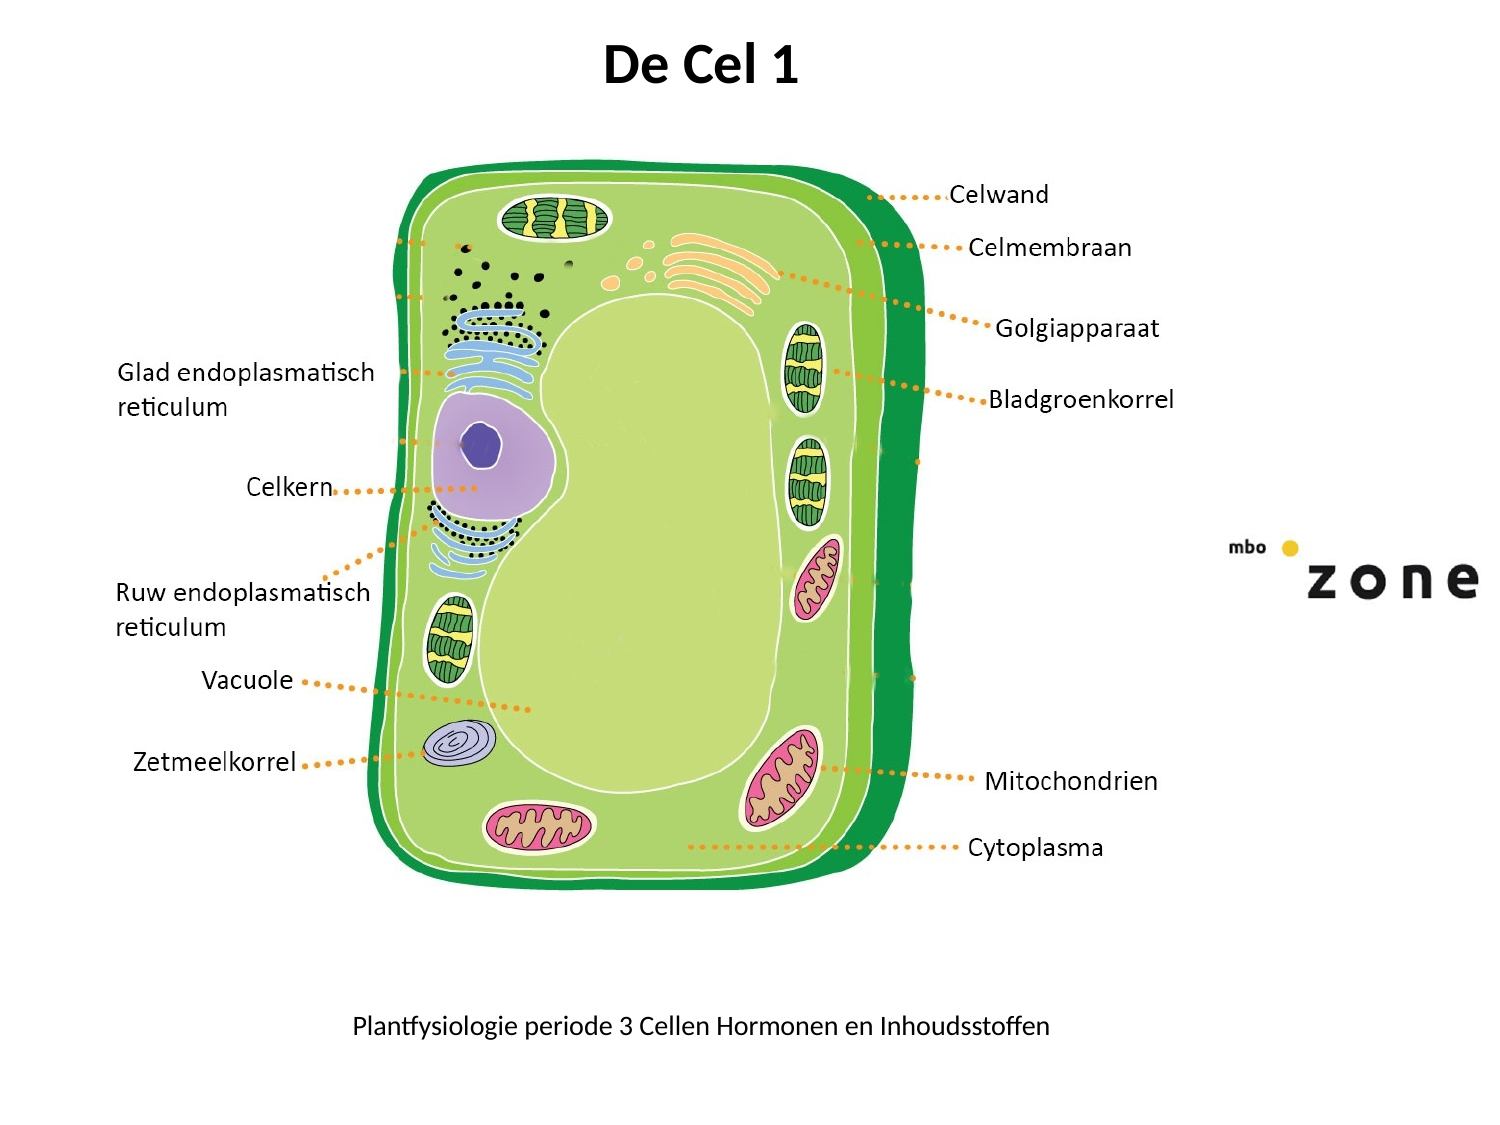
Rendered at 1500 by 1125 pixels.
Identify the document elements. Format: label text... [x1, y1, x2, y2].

picture [100, 124, 1193, 923]
title De Cel 1 [166, 24, 1238, 166]
text_box Plantfysiologie periode 3 Cellen Hormonen en Inhoudsstoffen [275, 999, 1129, 1049]
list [1210, 495, 1500, 630]
